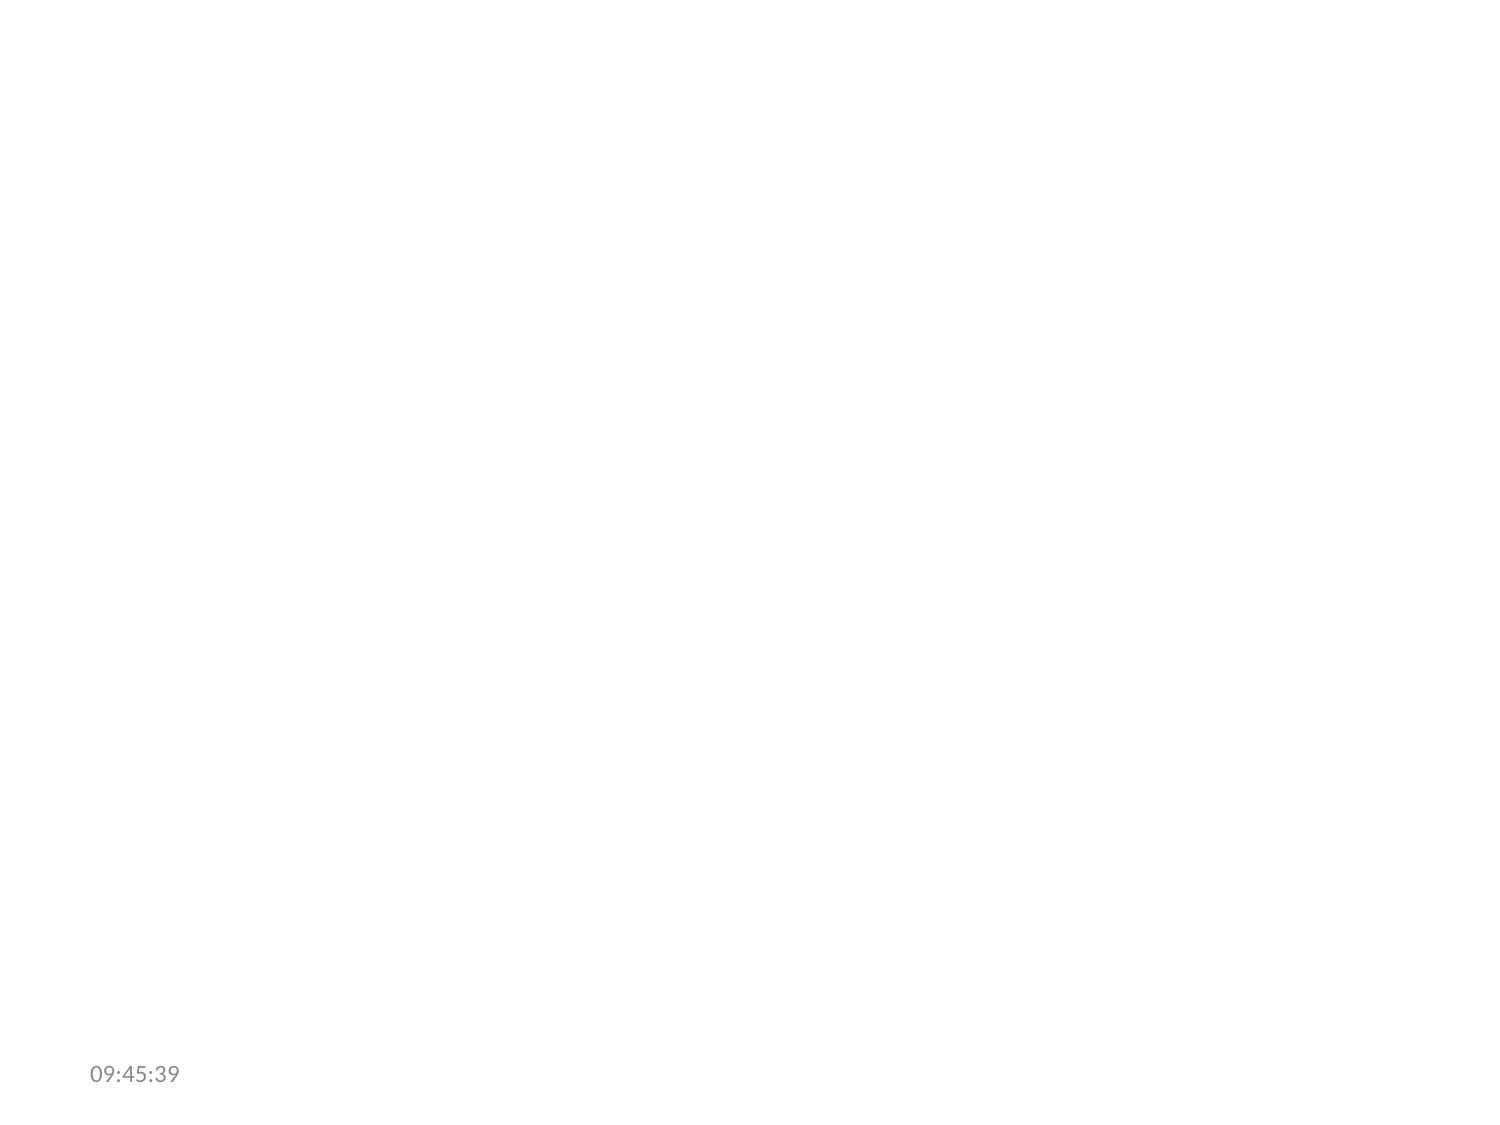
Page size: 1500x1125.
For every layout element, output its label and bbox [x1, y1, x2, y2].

slide_number [75, 1042, 425, 1103]
